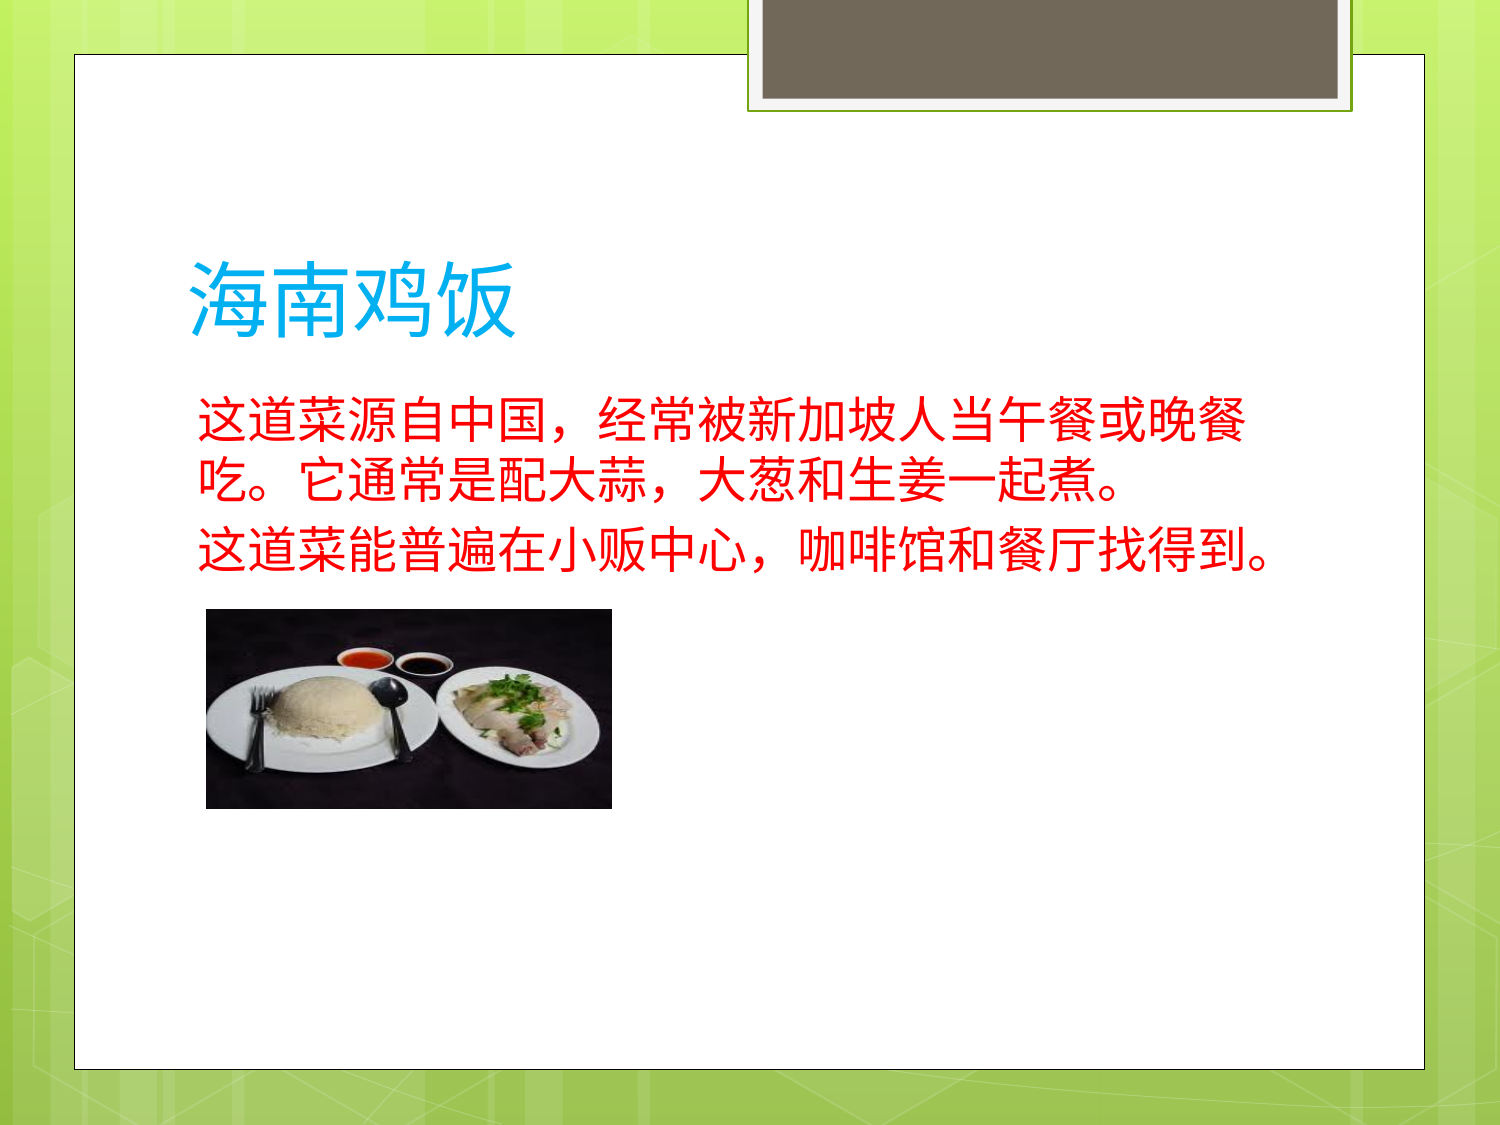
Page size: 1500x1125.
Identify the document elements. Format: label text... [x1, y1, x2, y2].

list 这道菜源自中国，经常被新加坡人当午餐或晚餐吃。它通常是配大蒜，大葱和生姜一起煮。 这道菜能普遍在小贩中心，咖啡馆和餐厅找得到。 [171, 381, 1283, 957]
title 海南鸡饭 [171, 168, 1324, 357]
picture [206, 609, 612, 809]
